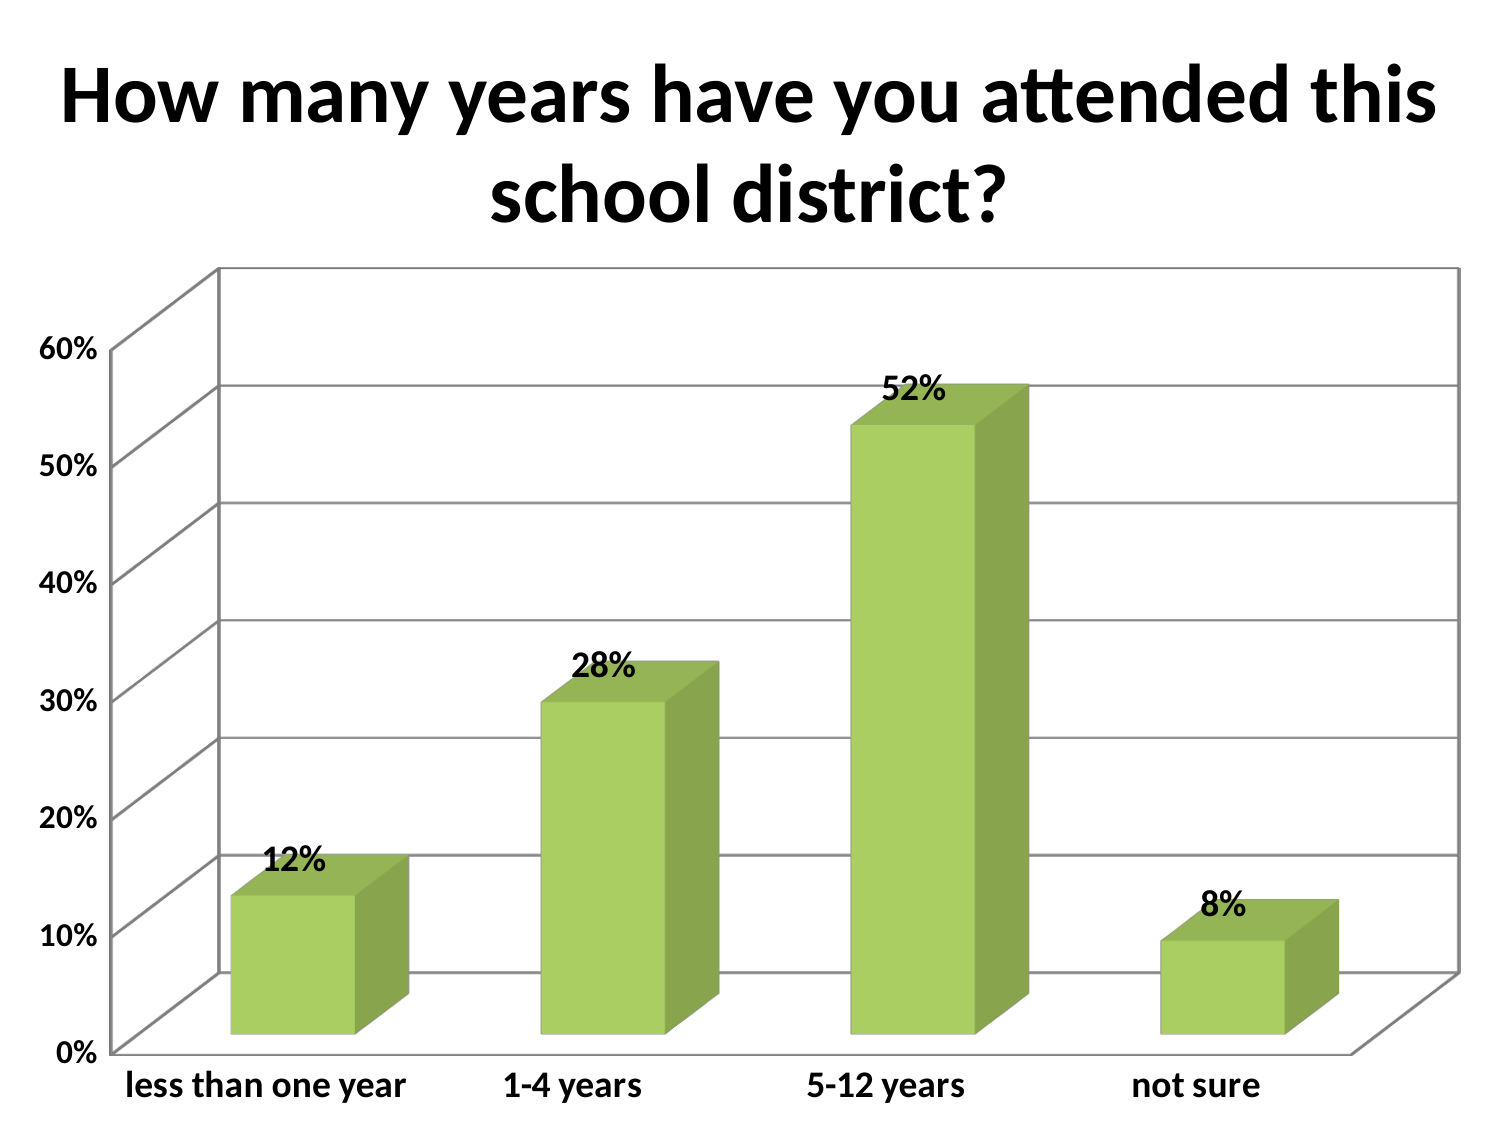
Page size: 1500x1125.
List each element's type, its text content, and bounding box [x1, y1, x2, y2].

chart [0, 249, 1500, 1125]
title How many years have you attended this school district? [0, 45, 1500, 233]
